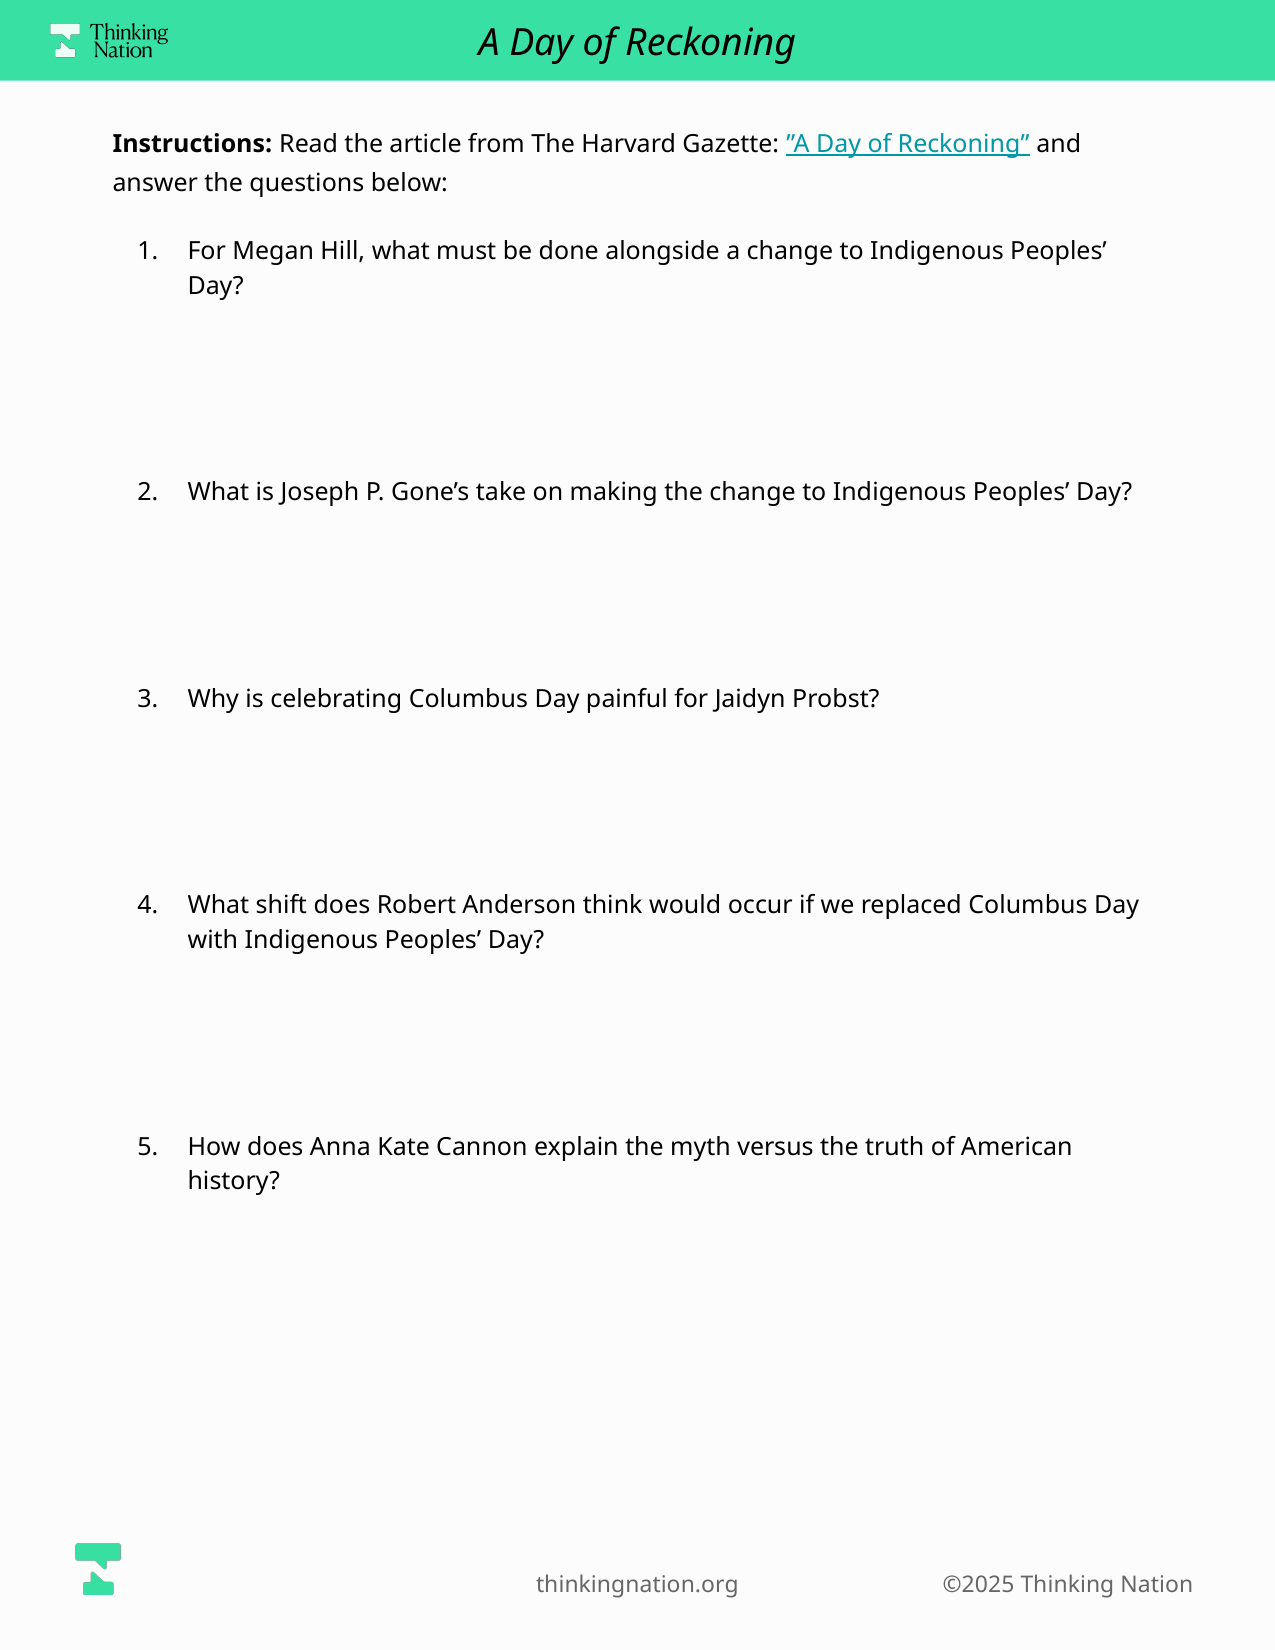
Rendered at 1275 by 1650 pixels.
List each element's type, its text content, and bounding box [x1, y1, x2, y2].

text_box A Day of Reckoning [0, 0, 1275, 81]
text_box thinkingnation.org [486, 1553, 789, 1605]
picture [62, 1533, 134, 1605]
picture [36, 12, 172, 69]
text_box Instructions: Read the article from The Harvard Gazette: ”A Day of Reckoning” and answer the questions below: For Megan Hill, what must be done alongside a change to Indigenous Peoples’ Day? What is Joseph P. Gone’s take on making the change to Indigenous Peoples’ Day? Why is celebrating Columbus Day painful for Jaidyn Probst? What shift does Robert Anderson think would occur if we replaced Columbus Day with Indigenous Peoples’ Day? How does Anna Kate Cannon explain the myth versus the truth of American history? [97, 107, 1178, 1485]
text_box ©2025 Thinking Nation [907, 1553, 1210, 1605]
